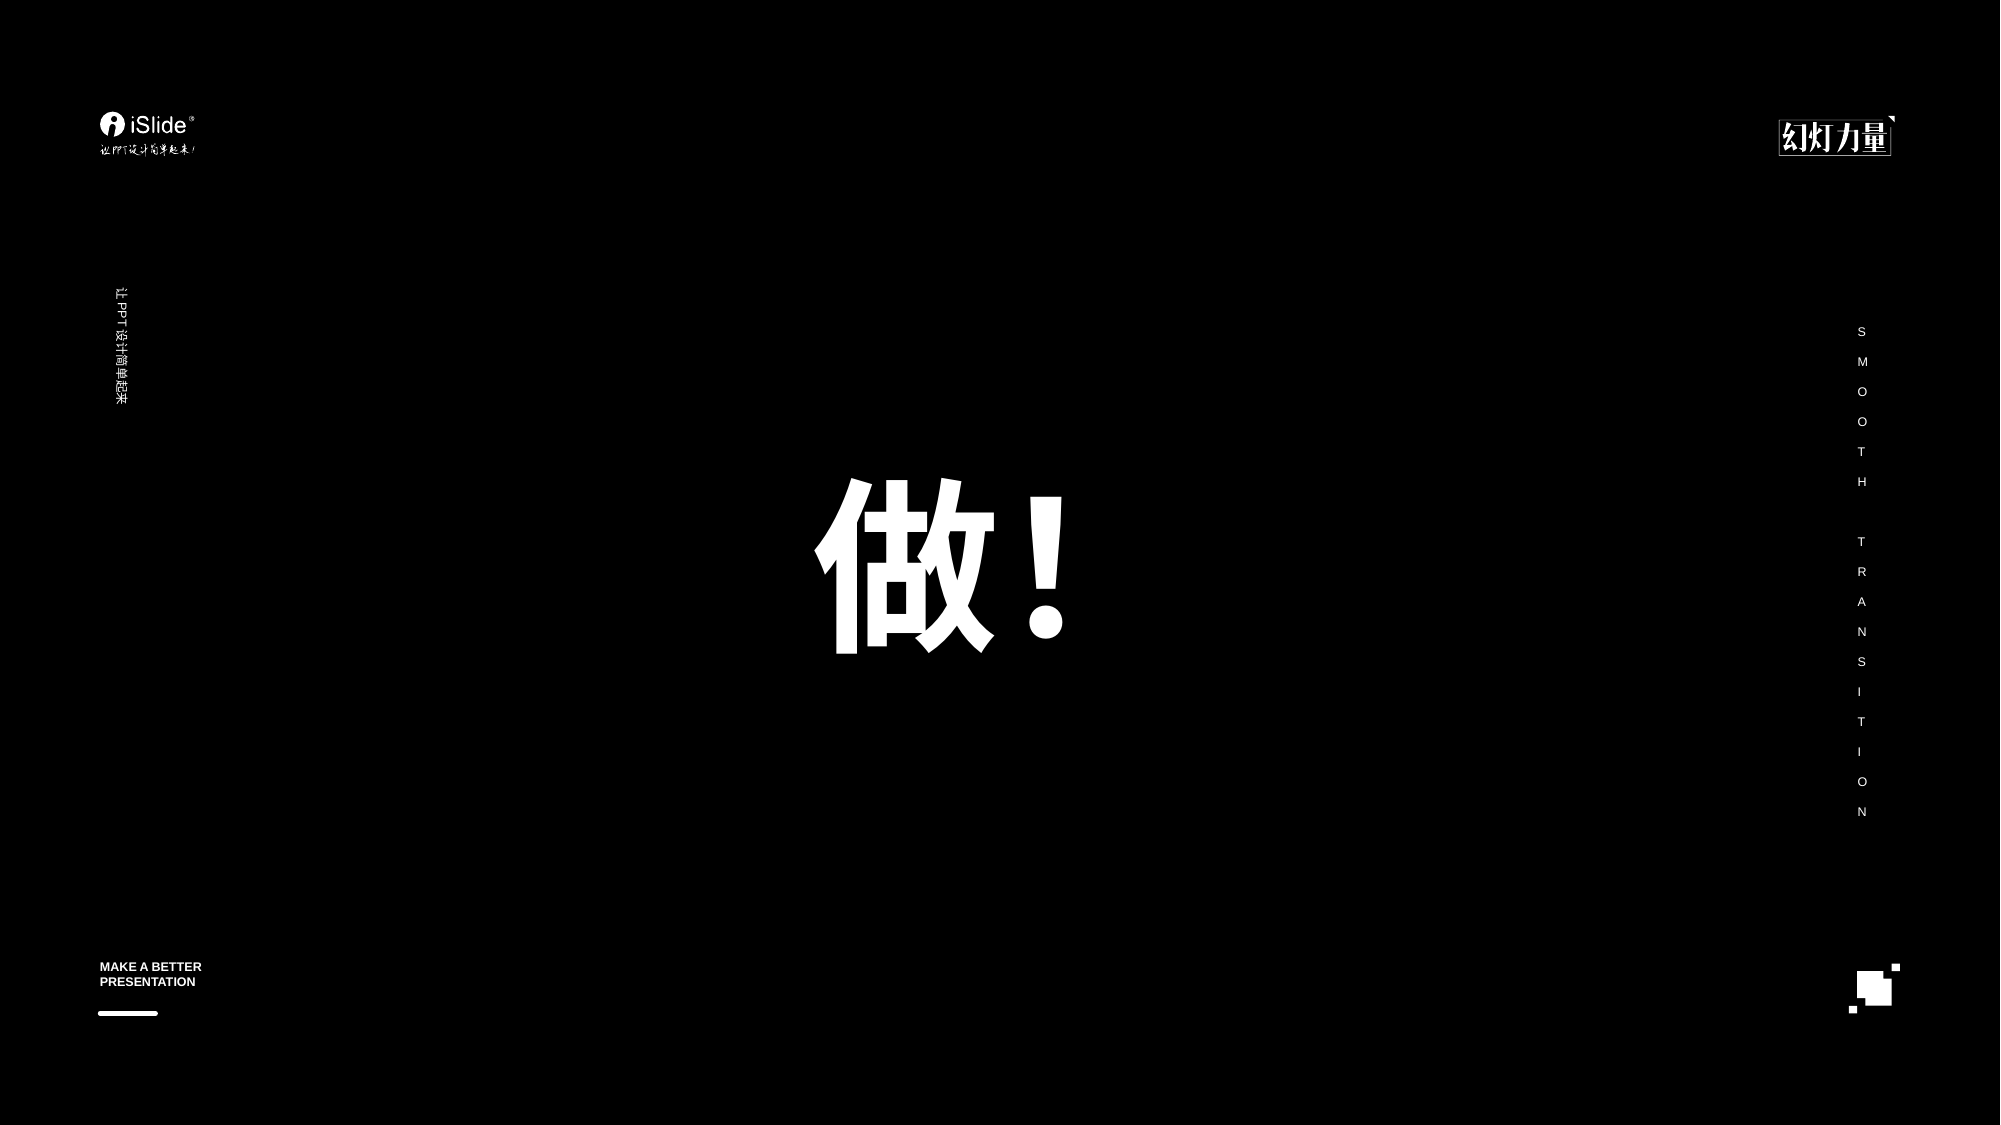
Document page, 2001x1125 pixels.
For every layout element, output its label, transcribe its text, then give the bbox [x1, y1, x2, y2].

text_box 做！ [211, 405, 1788, 719]
